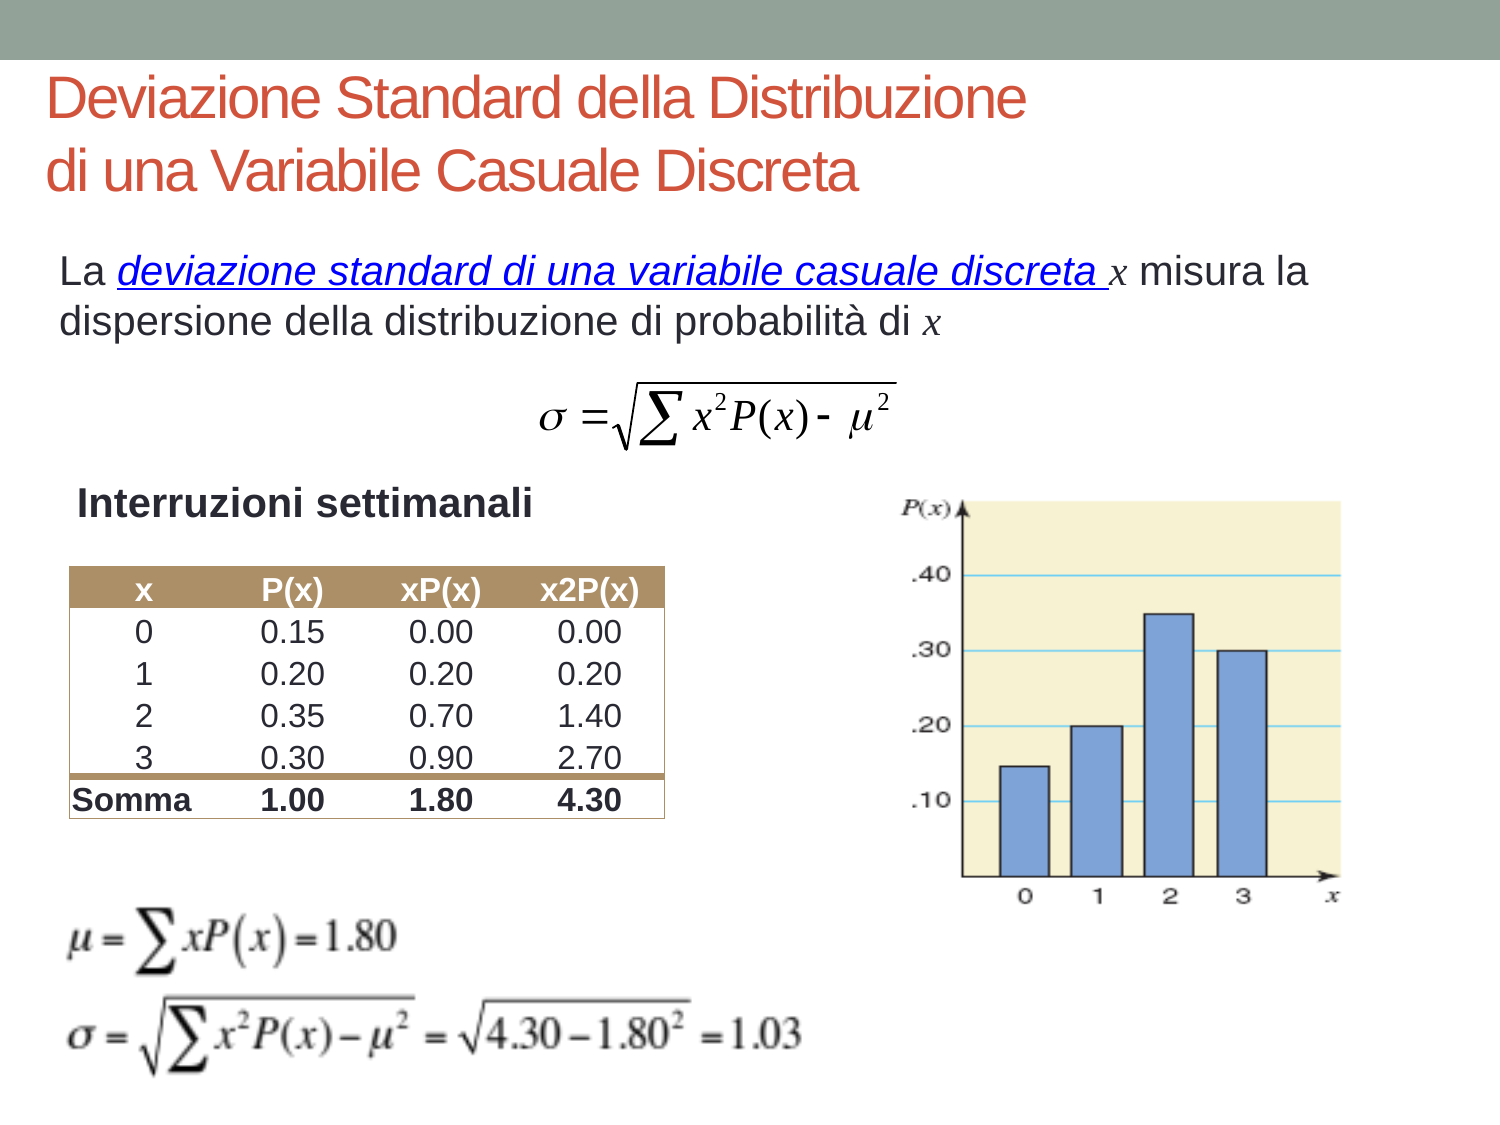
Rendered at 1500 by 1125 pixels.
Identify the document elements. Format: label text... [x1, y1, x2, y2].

table_cell 1.40 [516, 692, 664, 734]
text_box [62, 899, 805, 1082]
table_cell 2 [70, 692, 218, 734]
table_cell 0.20 [367, 650, 516, 692]
table_cell 1 [70, 650, 218, 692]
table_cell 1.00 [218, 780, 367, 818]
table_cell 3 [70, 734, 218, 773]
table_cell 0.15 [218, 608, 367, 650]
table_cell 2.70 [516, 734, 664, 773]
text_box Interruzioni settimanali [62, 468, 669, 534]
table_header xP(x) [367, 567, 516, 608]
table_cell 0.35 [218, 692, 367, 734]
table_cell 0.90 [367, 734, 516, 773]
table_cell 0.20 [218, 650, 367, 692]
table_header P(x) [218, 567, 367, 608]
table_cell 4.30 [516, 780, 664, 818]
table_cell 0.00 [367, 608, 516, 650]
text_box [532, 371, 906, 461]
table_cell 0.20 [516, 650, 664, 692]
picture [891, 484, 1355, 912]
table_header x [70, 567, 218, 608]
table_header x2P(x) [516, 567, 664, 608]
table_cell 0.30 [218, 734, 367, 773]
text_box La deviazione standard di una variabile casuale discreta x misura la dispersione della distribuzione di probabilità di x [44, 236, 1451, 376]
title Deviazione Standard della Distribuzione di una Variabile Casuale Discreta [30, 49, 1469, 213]
table_cell 0 [70, 608, 218, 650]
table_cell 1.80 [367, 780, 516, 818]
table_cell Somma [70, 780, 218, 818]
table_cell 0.70 [367, 692, 516, 734]
table_cell 0.00 [516, 608, 664, 650]
